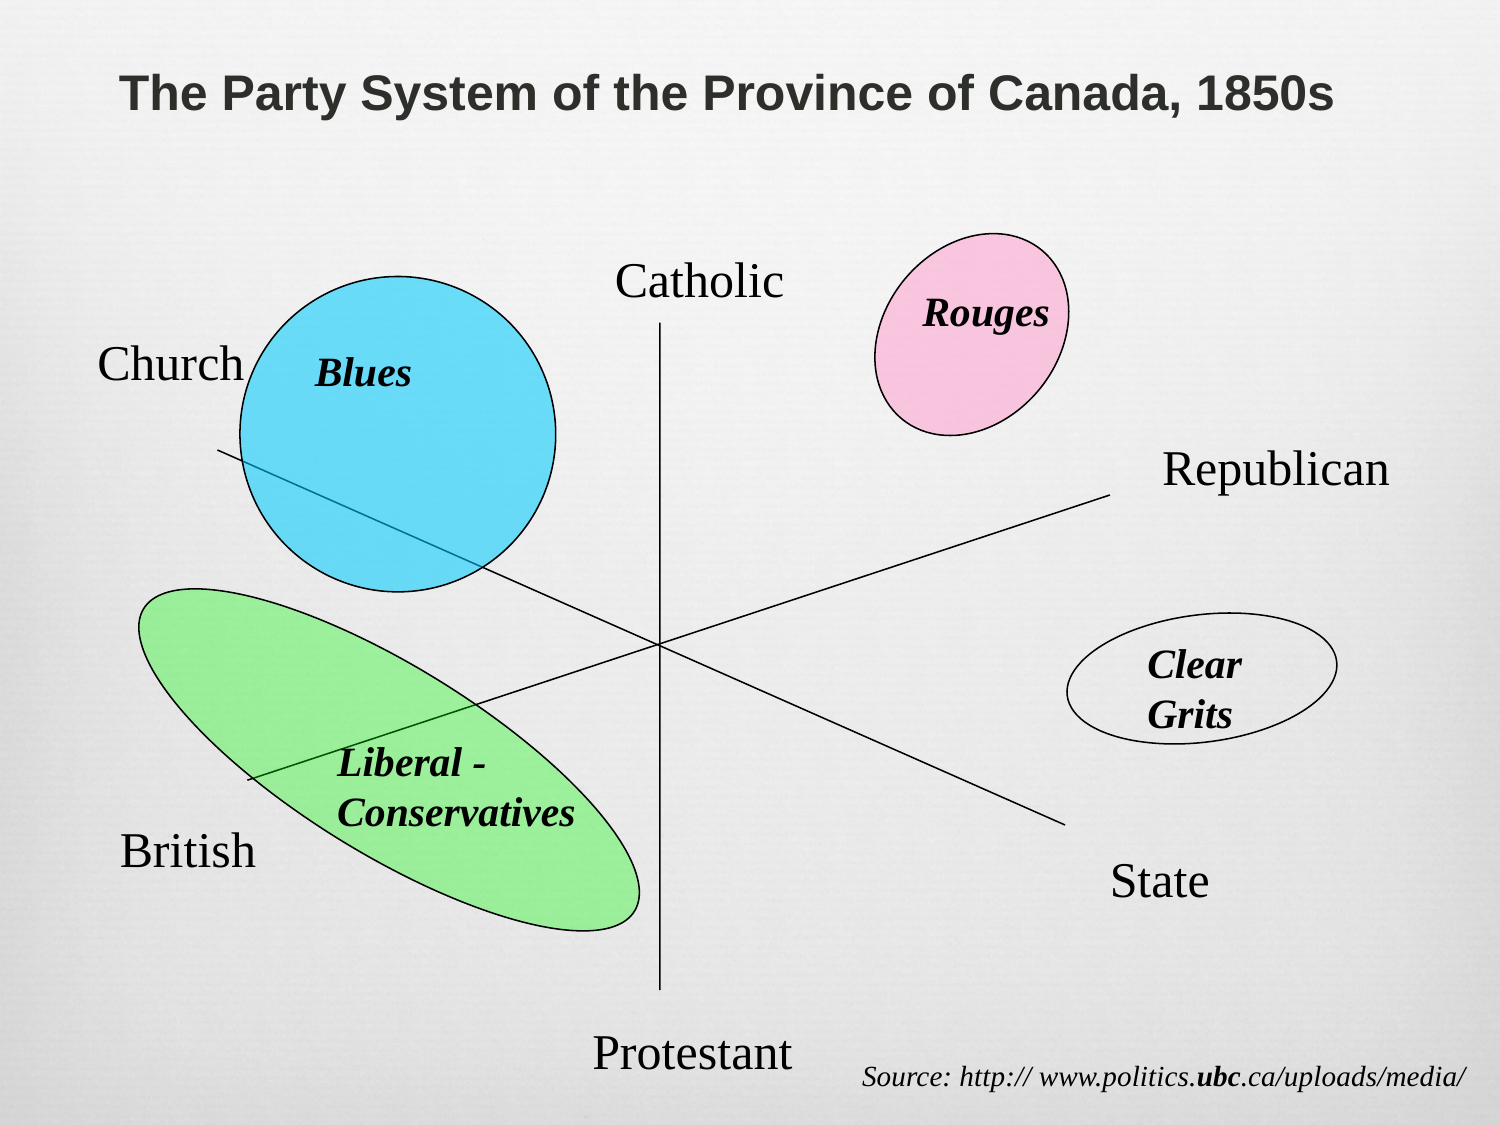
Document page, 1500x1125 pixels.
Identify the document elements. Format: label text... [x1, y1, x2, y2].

text_box Liberal - Conservatives [322, 727, 600, 843]
text_box [1136, 613, 1310, 629]
text_box Catholic [599, 240, 841, 315]
text_box [345, 813, 640, 931]
text_box Blues [300, 337, 480, 403]
text_box [239, 276, 556, 592]
text_box [1313, 631, 1337, 704]
text_box Protestant [577, 1012, 848, 1088]
text_box Republican [1147, 427, 1433, 503]
text_box [874, 233, 1065, 436]
text_box Rouges [907, 277, 1073, 343]
text_box Clear Grits [1132, 629, 1313, 745]
text_box [138, 588, 507, 829]
text_box British [104, 810, 285, 885]
text_box Church [82, 322, 285, 398]
text_box The Party System of the Province of Canada, 1850s [82, 52, 1373, 128]
text_box State [1095, 840, 1260, 915]
text_box [1067, 630, 1132, 741]
text_box Source: http:// www.politics.ubc.ca/uploads/media/ [847, 1049, 1500, 1100]
